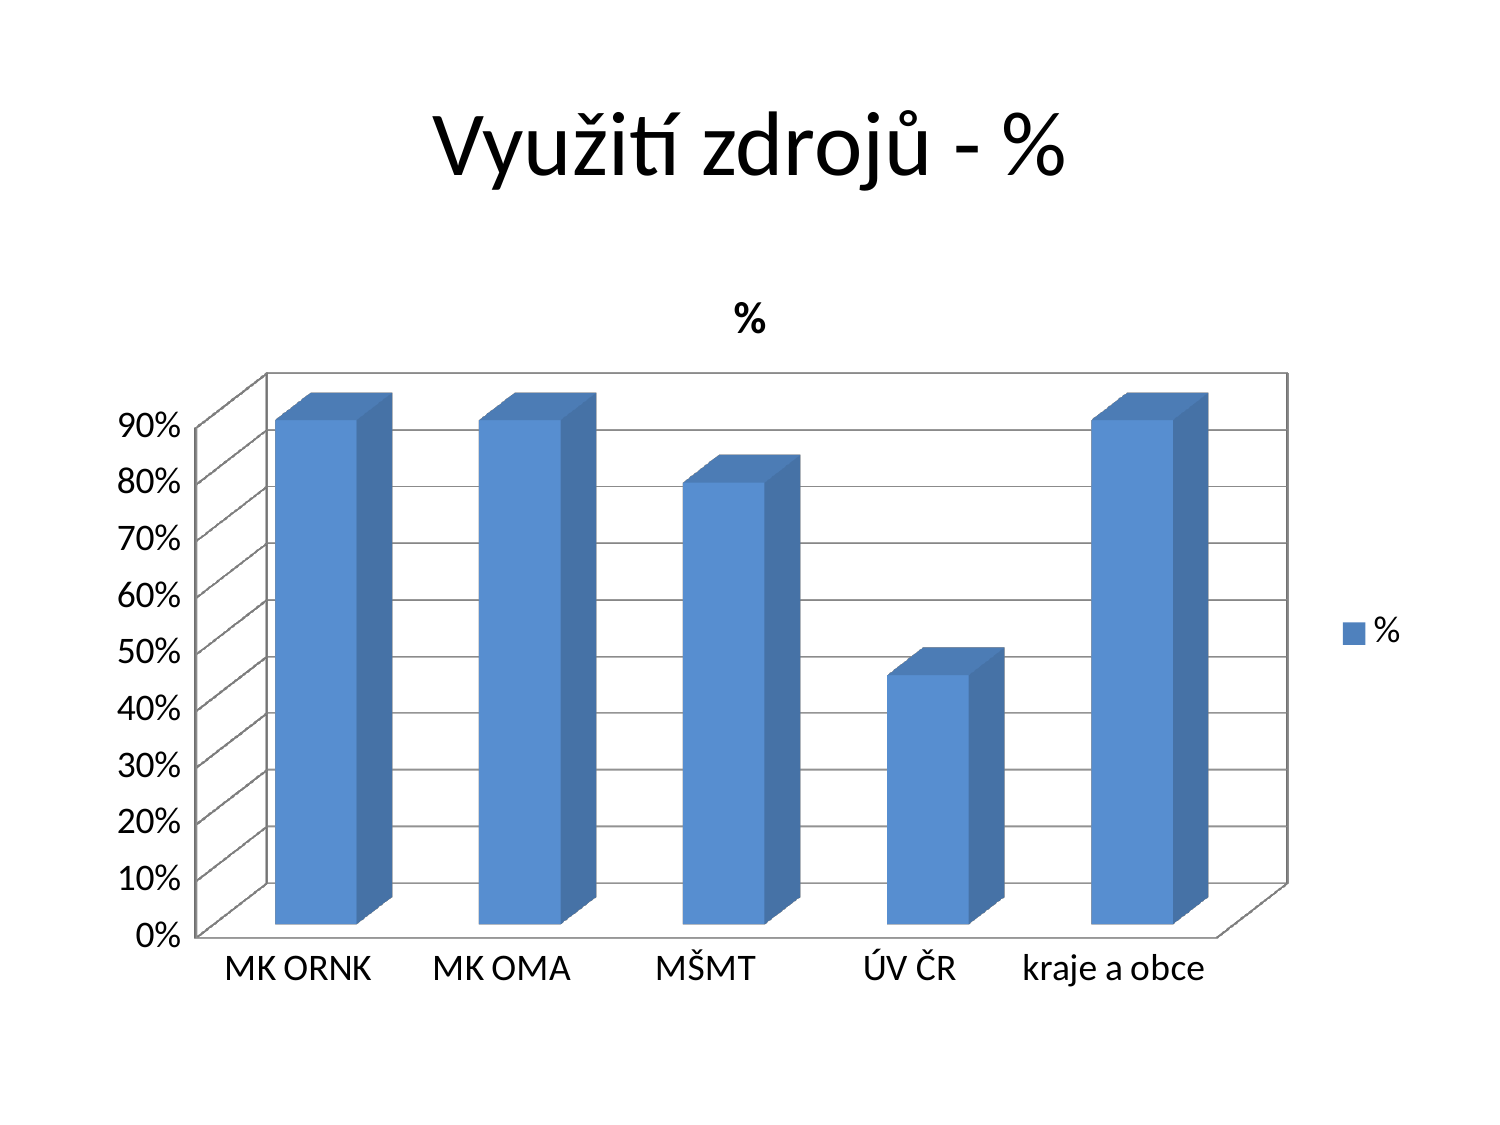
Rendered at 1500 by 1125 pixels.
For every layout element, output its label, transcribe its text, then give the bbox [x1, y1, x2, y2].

title Využití zdrojů - % [75, 45, 1425, 233]
chart [74, 262, 1426, 1006]
